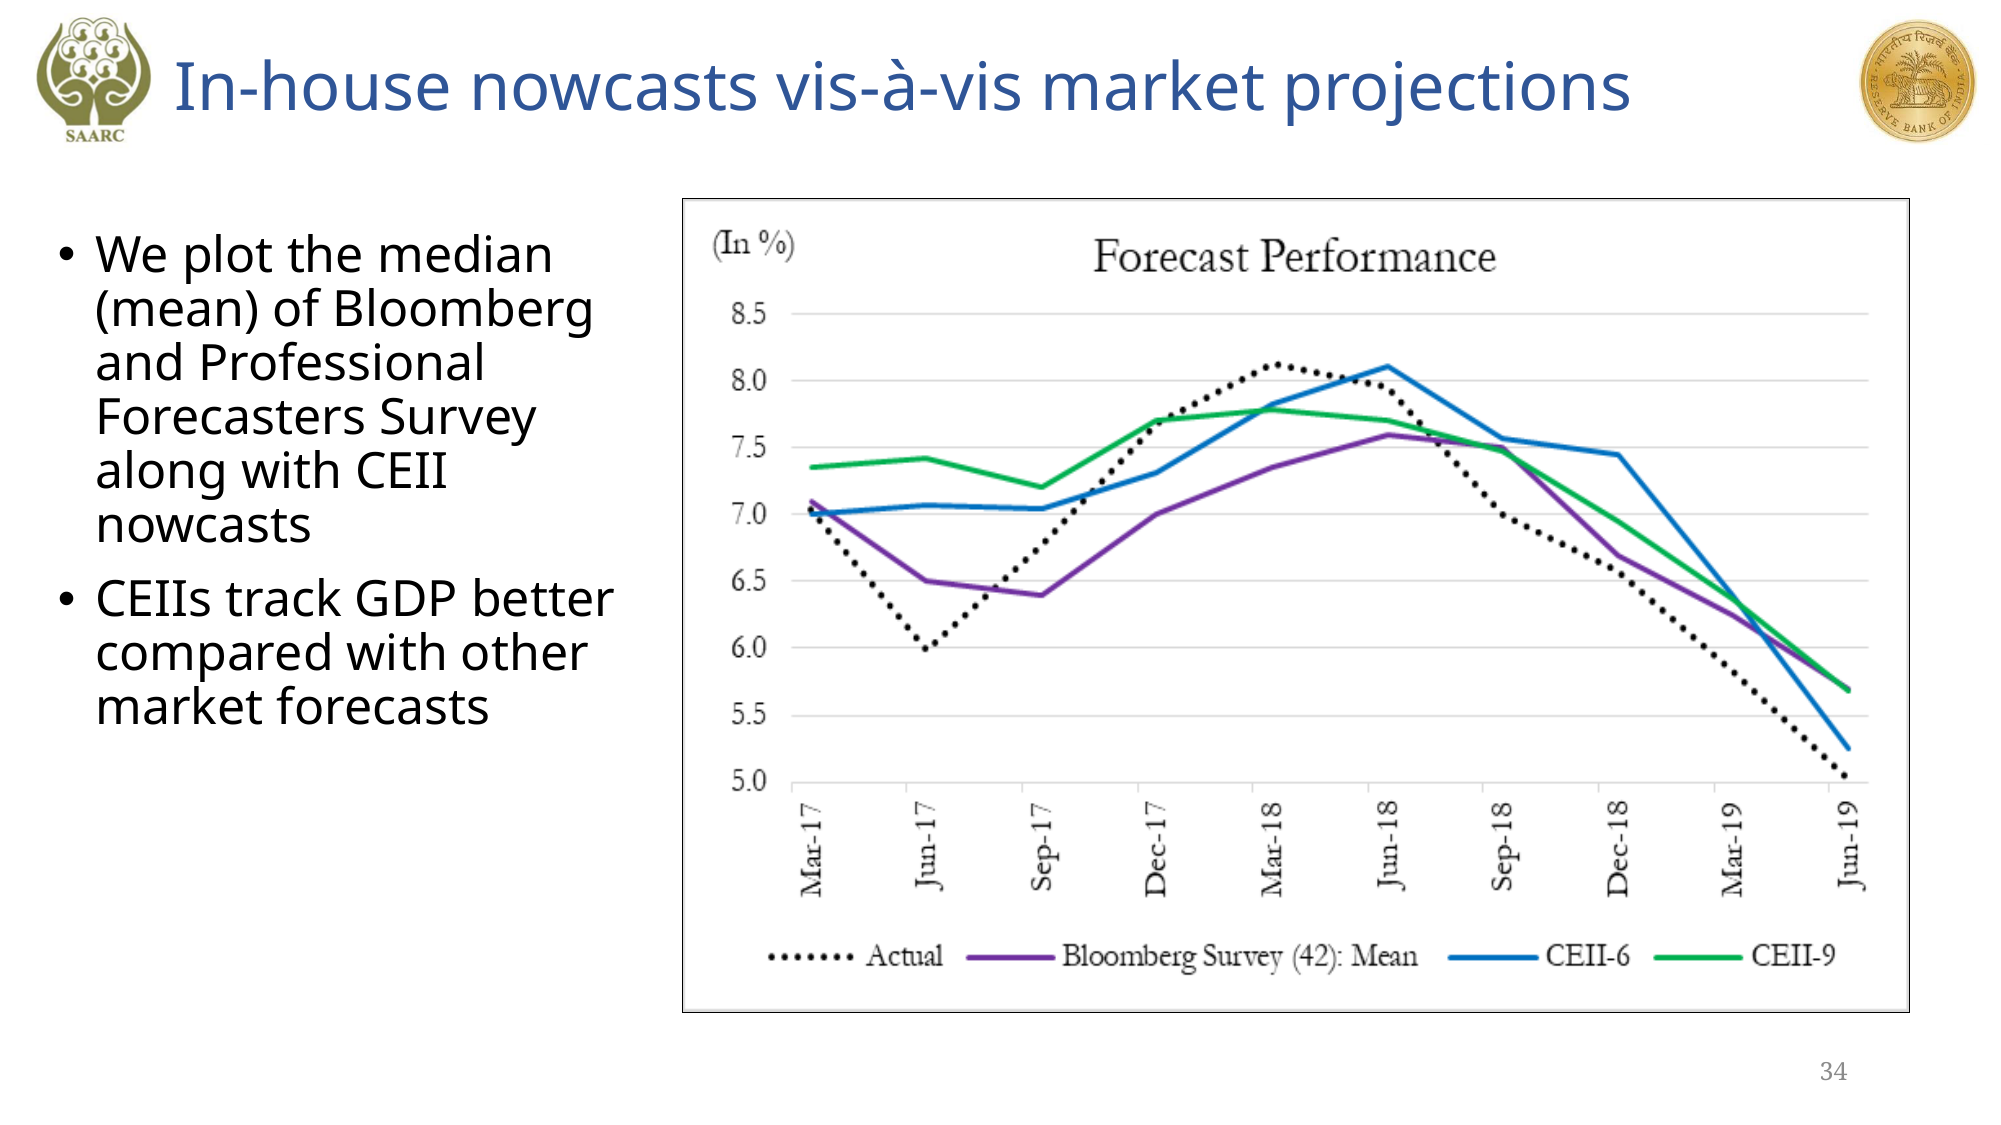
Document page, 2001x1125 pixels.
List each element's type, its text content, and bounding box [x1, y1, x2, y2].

picture [1832, 13, 1997, 145]
text_box [137, 928, 1863, 1043]
title In-house nowcasts vis-à-vis market projections [159, 16, 2000, 162]
slide_number 34 [1412, 1043, 1863, 1103]
picture [26, 13, 160, 149]
text_box We plot the median (mean) of Bloomberg and Professional Forecasters Survey along with CEII nowcasts CEIIs track GDP better compared with other market forecasts [42, 221, 682, 928]
picture [682, 198, 1910, 1013]
